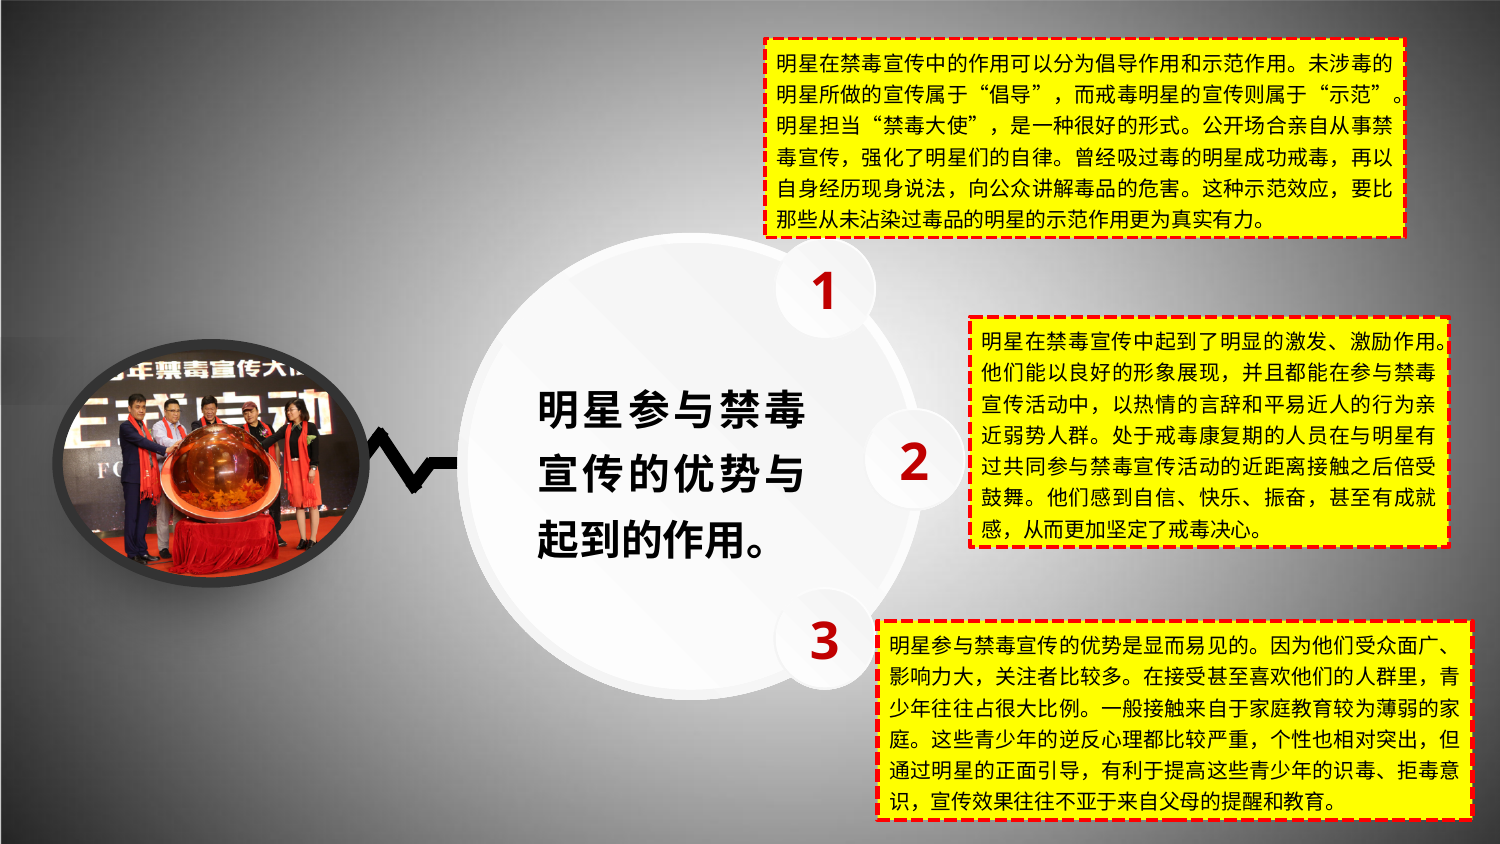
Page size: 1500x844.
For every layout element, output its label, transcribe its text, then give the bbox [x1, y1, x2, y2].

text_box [773, 587, 876, 690]
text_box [773, 237, 876, 340]
text_box 明星在禁毒宣传中起到了明显的激发、激励作用。他们能以良好的形象展现，并且都能在参与禁毒宣传活动中，以热情的言辞和平易近人的行为亲近弱势人群。处于戒毒康复期的人员在与明星有过共同参与禁毒宣传活动的近距离接触之后倍受鼓舞。他们感到自信、快乐、振奋，甚至有成就感，从而更加坚定了戒毒决心。 [970, 316, 1449, 548]
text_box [862, 408, 966, 511]
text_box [365, 430, 457, 491]
text_box 明星参与禁毒宣传的优势是显而易见的。因为他们受众面广、影响力大，关注者比较多。在接受甚至喜欢他们的人群里，青少年往往占很大比例。一般接触来自于家庭教育较为薄弱的家庭。这些青少年的逆反心理都比较严重，个性也相对突出，但通过明星的正面引导，有利于提高这些青少年的识毒、拒毒意识，宣传效果往往不亚于来自父母的提醒和教育。 [877, 620, 1473, 820]
picture [2, 1, 1500, 844]
text_box 明星在禁毒宣传中的作用可以分为倡导作用和示范作用。未涉毒的明星所做的宣传属于“倡导”，而戒毒明星的宣传则属于“示范”。明星担当“禁毒大使”，是一种很好的形式。公开场合亲自从事禁毒宣传，强化了明星们的自律。曾经吸过毒的明星成功戒毒，再以自身经历现身说法，向公众讲解毒品的危害。这种示范效应，要比那些从未沾染过毒品的明星的示范作用更为真实有力。 [765, 38, 1405, 238]
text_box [457, 232, 925, 700]
